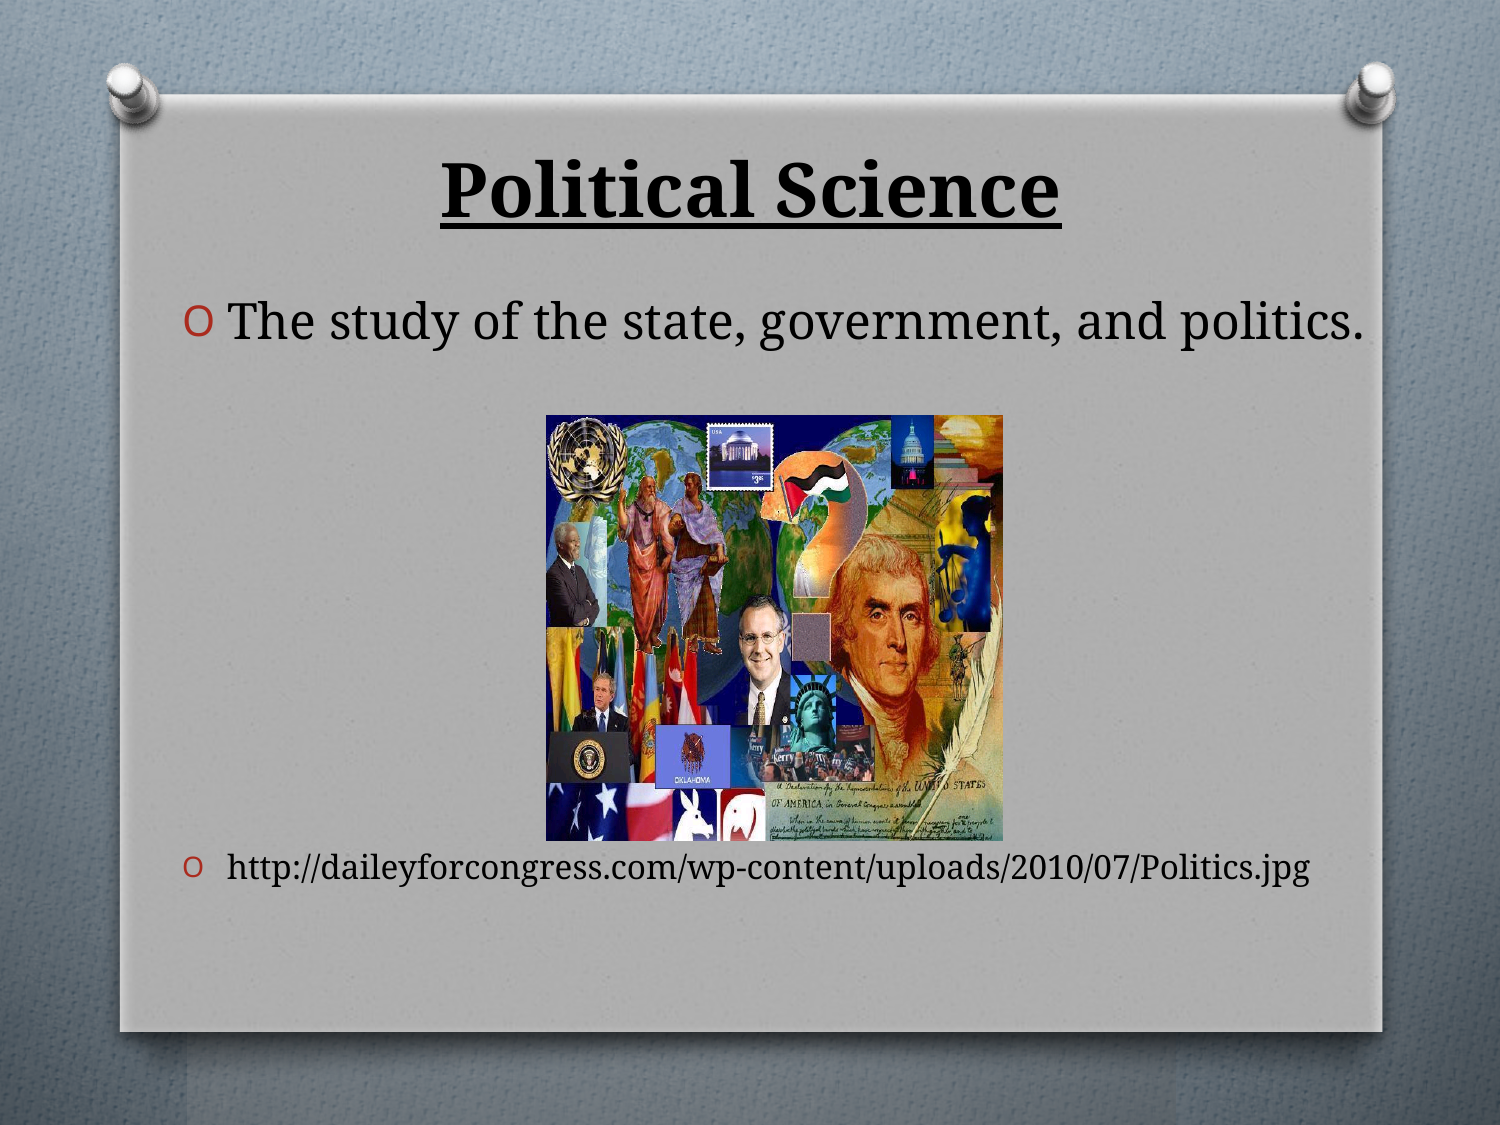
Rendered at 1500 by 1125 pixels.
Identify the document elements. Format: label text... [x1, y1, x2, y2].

picture [545, 414, 1003, 841]
title Political Science [179, 134, 1323, 212]
picture [75, 29, 198, 153]
list The study of the state, government, and politics. http://daileyforcongress.com/wp-content/uploads/2010/07/Politics.jpg [167, 212, 1382, 1013]
picture [1317, 35, 1439, 156]
